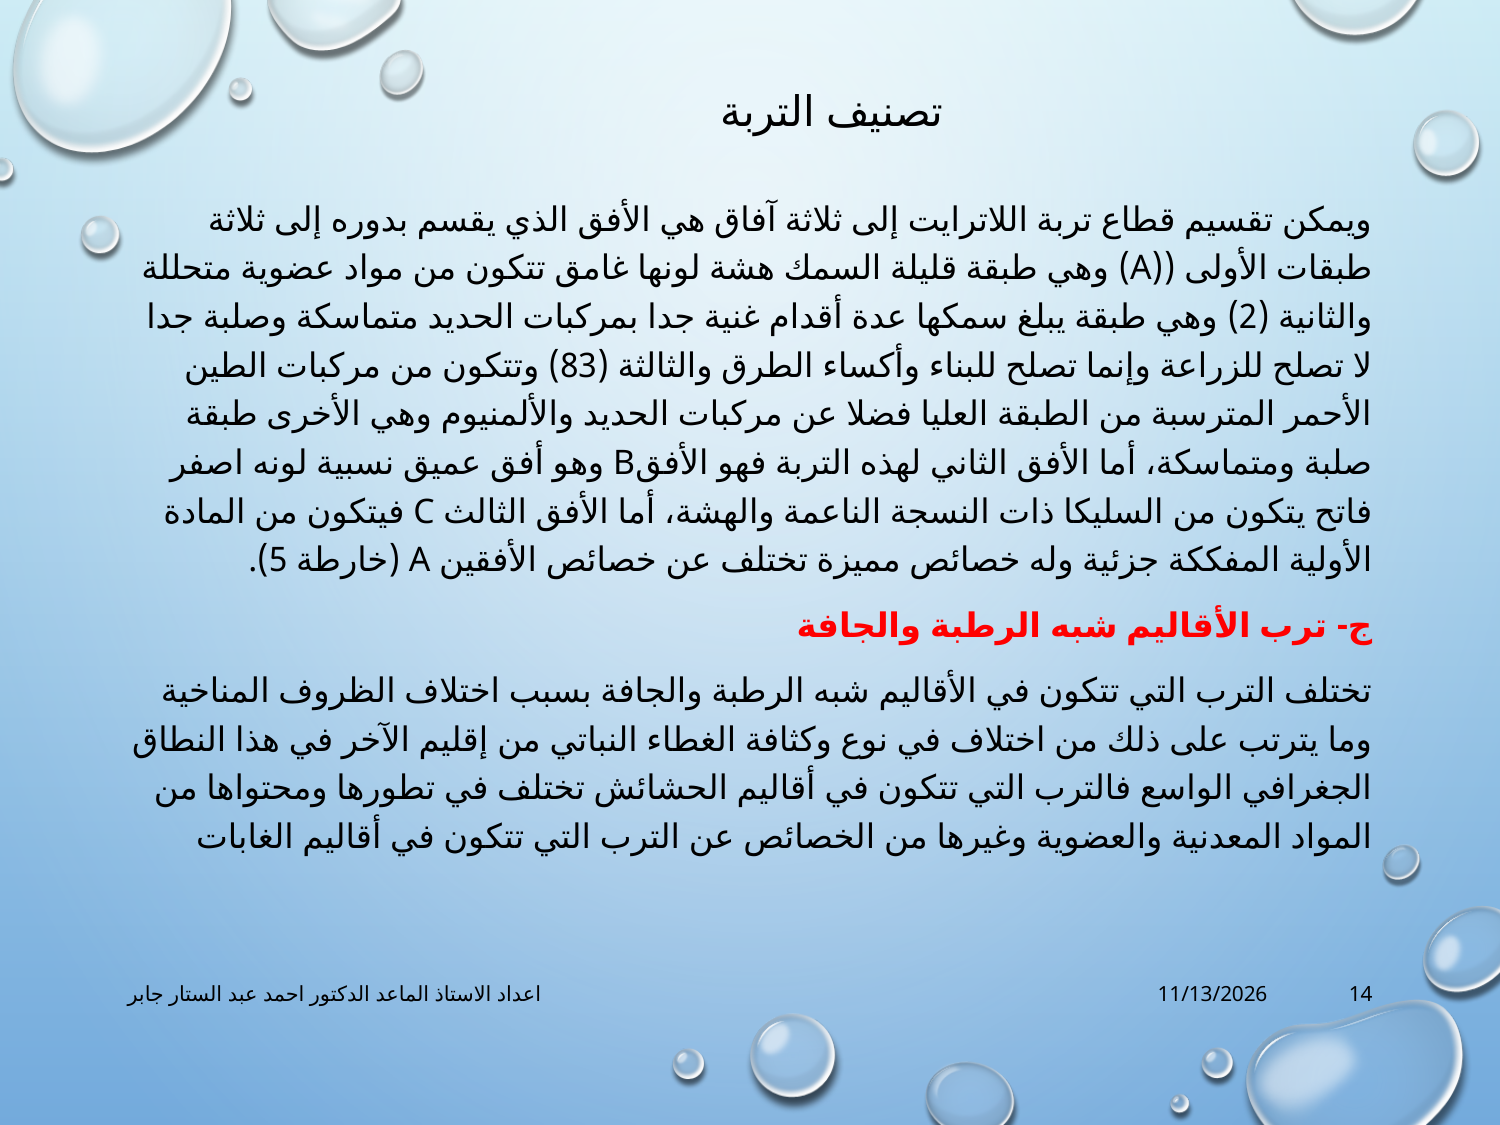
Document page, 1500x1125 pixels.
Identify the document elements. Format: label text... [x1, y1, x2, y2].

picture [0, 0, 1500, 1125]
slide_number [944, 965, 1283, 1025]
slide_number 14 [1293, 965, 1388, 1025]
title تصنيف التربة [647, 82, 1017, 144]
list ويمكن تقسيم قطاع تربة اللاترايت إلى ثلاثة آفاق هي الأفق الذي يقسم بدوره إلى ثلاثة طبقات الأولى ((A) وهي طبقة قليلة السمك هشة لونها غامق تتكون من مواد عضوية متحللة والثانية (2) وهي طبقة يبلغ سمكها عدة أقدام غنية جدا بمركبات الحديد متماسكة وصلبة جدا لا تصلح للزراعة وإنما تصلح للبناء وأكساء الطرق والثالثة (83) وتتكون من مركبات الطين الأحمر المترسبة من الطبقة العليا فضلا عن مركبات الحديد والألمنيوم وهي الأخرى طبقة صلبة ومتماسكة، أما الأفق الثاني لهذه التربة فهو الأفقB وهو أفق عميق نسبية لونه اصفر فاتح يتكون من السليكا ذات النسجة الناعمة والهشة، أما الأفق الثالث C فيتكون من المادة الأولية المفككة جزئية وله خصائص مميزة تختلف عن خصائص الأفقين A (خارطة 5). ج- ترب الأقاليم شبه الرطبة والجافة تختلف الترب التي تتكون في الأقاليم شبه الرطبة والجافة بسبب اختلاف الظروف المناخية وما يترتب على ذلك من اختلاف في نوع وكثافة الغطاء النباتي من إقليم الآخر في هذا النطاق الجغرافي الواسع فالترب التي تتكون في أقاليم الحشائش تختلف في تطورها ومحتواها من المواد المعدنية والعضوية وغيرها من الخصائص عن الترب التي تتكون في أقاليم الغابات [112, 182, 1388, 950]
footer اعداد الاستاذ الماعد الدكتور احمد عبد الستار جابر [112, 965, 934, 1025]
